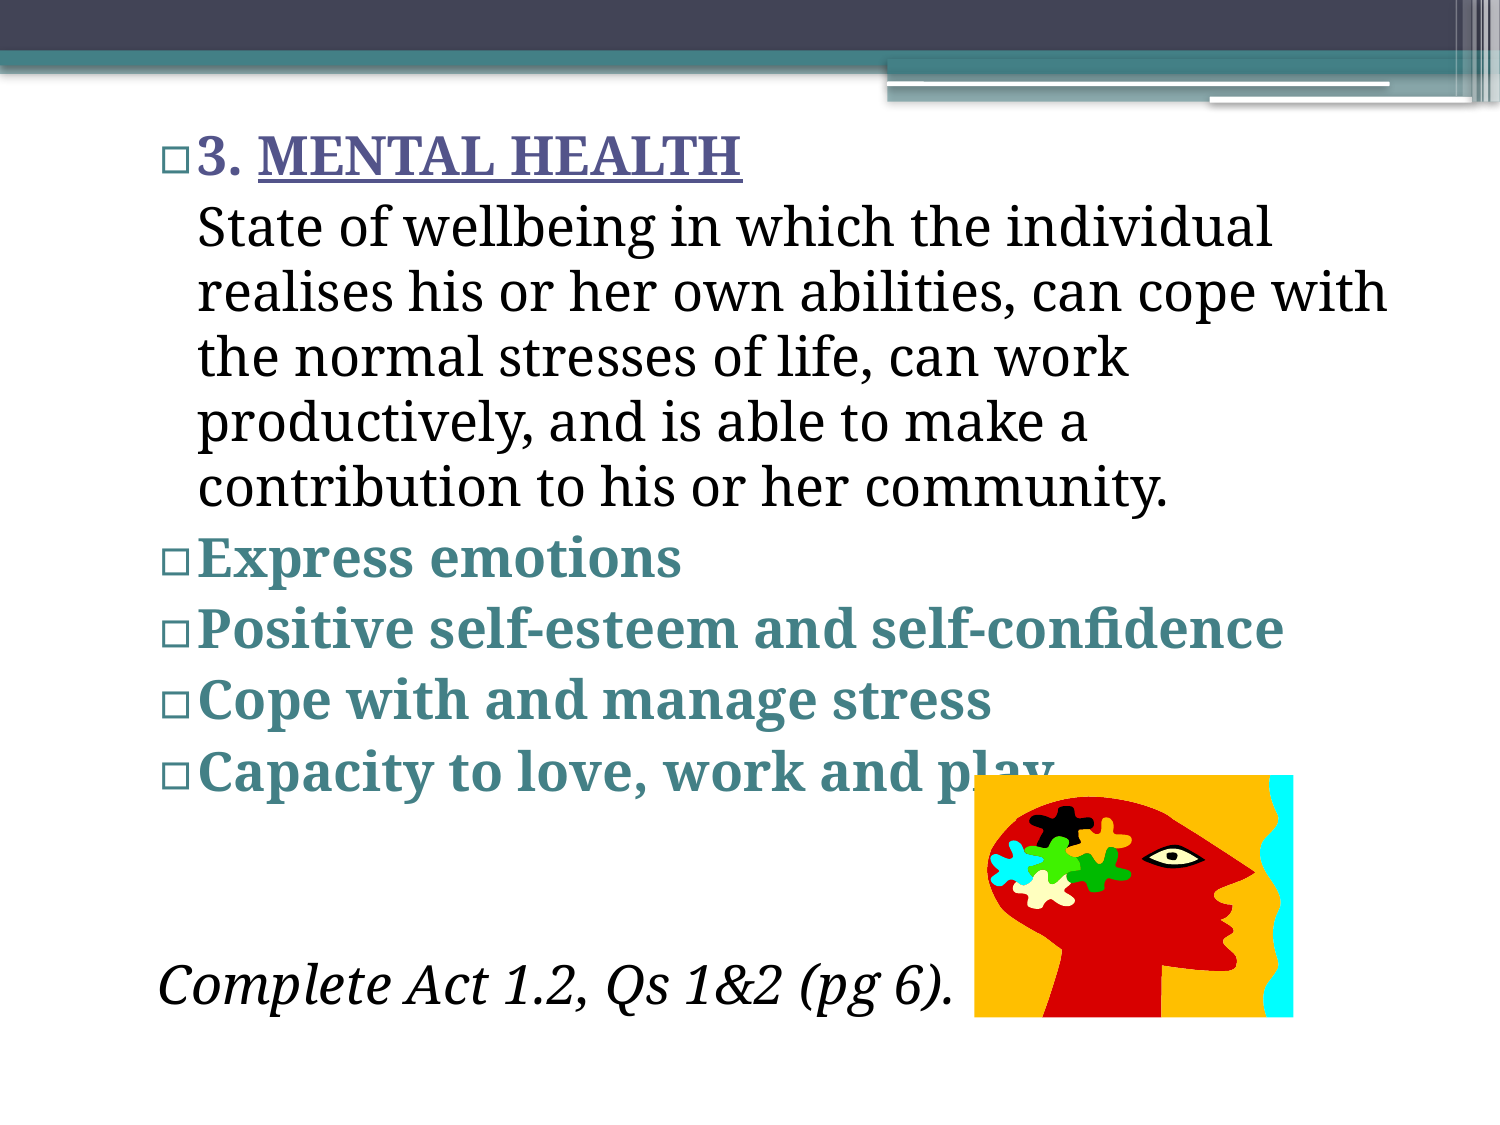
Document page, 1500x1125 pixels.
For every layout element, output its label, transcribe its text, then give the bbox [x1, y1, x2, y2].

picture [974, 774, 1294, 1018]
list 3. MENTAL HEALTH State of wellbeing in which the individual realises his or her own abilities, can cope with the normal stresses of life, can work productively, and is able to make a contribution to his or her community. Express emotions Positive self-esteem and self-confidence Cope with and manage stress Capacity to love, work and play Complete Act 1.2, Qs 1&2 (pg 6). [75, 113, 1425, 1079]
